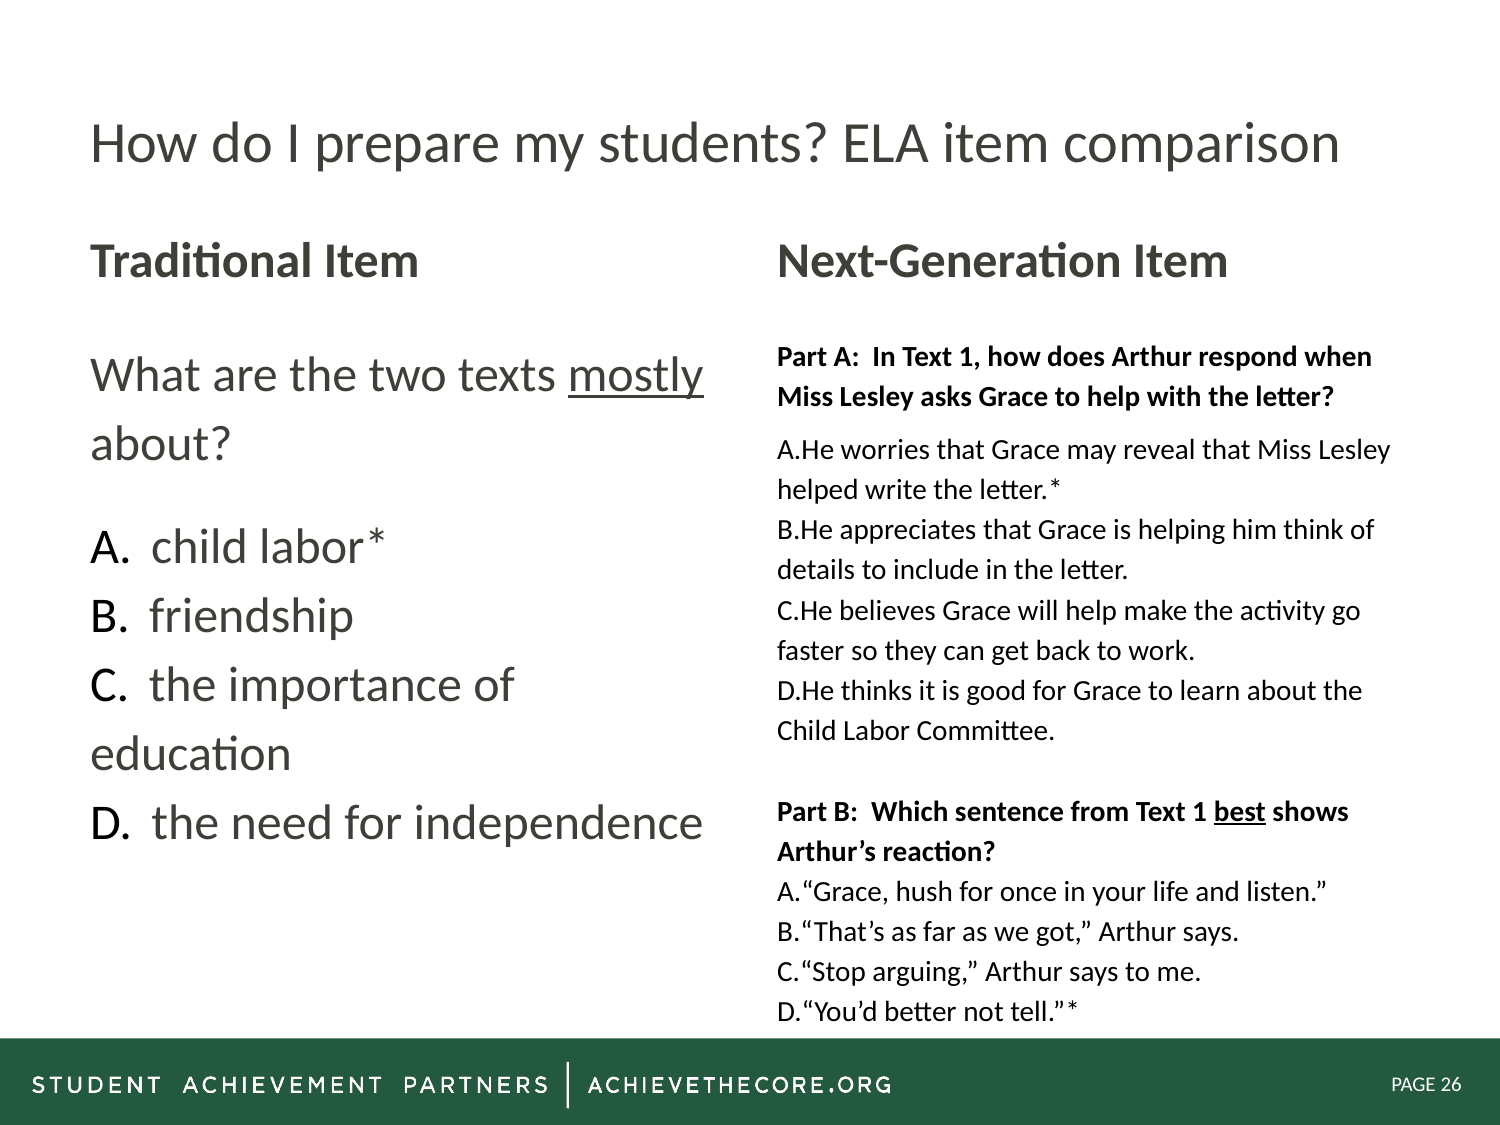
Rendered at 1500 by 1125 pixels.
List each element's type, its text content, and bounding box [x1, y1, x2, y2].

list What are the two texts mostly about? A. child labor* B. friendship C. the importance of education D. the need for independence [75, 317, 738, 1008]
list Part A: In Text 1, how does Arthur respond when Miss Lesley asks Grace to help with the letter? A.He worries that Grace may reveal that Miss Lesley helped write the letter.* B.He appreciates that Grace is helping him think of details to include in the letter. C.He believes Grace will help make the activity go faster so they can get back to work. D.He thinks it is good for Grace to learn about the Child Labor Committee. Part B: Which sentence from Text 1 best shows Arthur’s reaction? A.“Grace, hush for once in your life and listen.” B.“That’s as far as we got,” Arthur says. C.“Stop arguing,” Arthur says to me. D.“You’d better not tell.”* [761, 317, 1426, 1008]
picture [12, 1055, 911, 1112]
list Next-Generation Item [761, 197, 1426, 303]
list Traditional Item [75, 197, 738, 303]
title How do I prepare my students? ELA item comparison [75, 45, 1425, 233]
